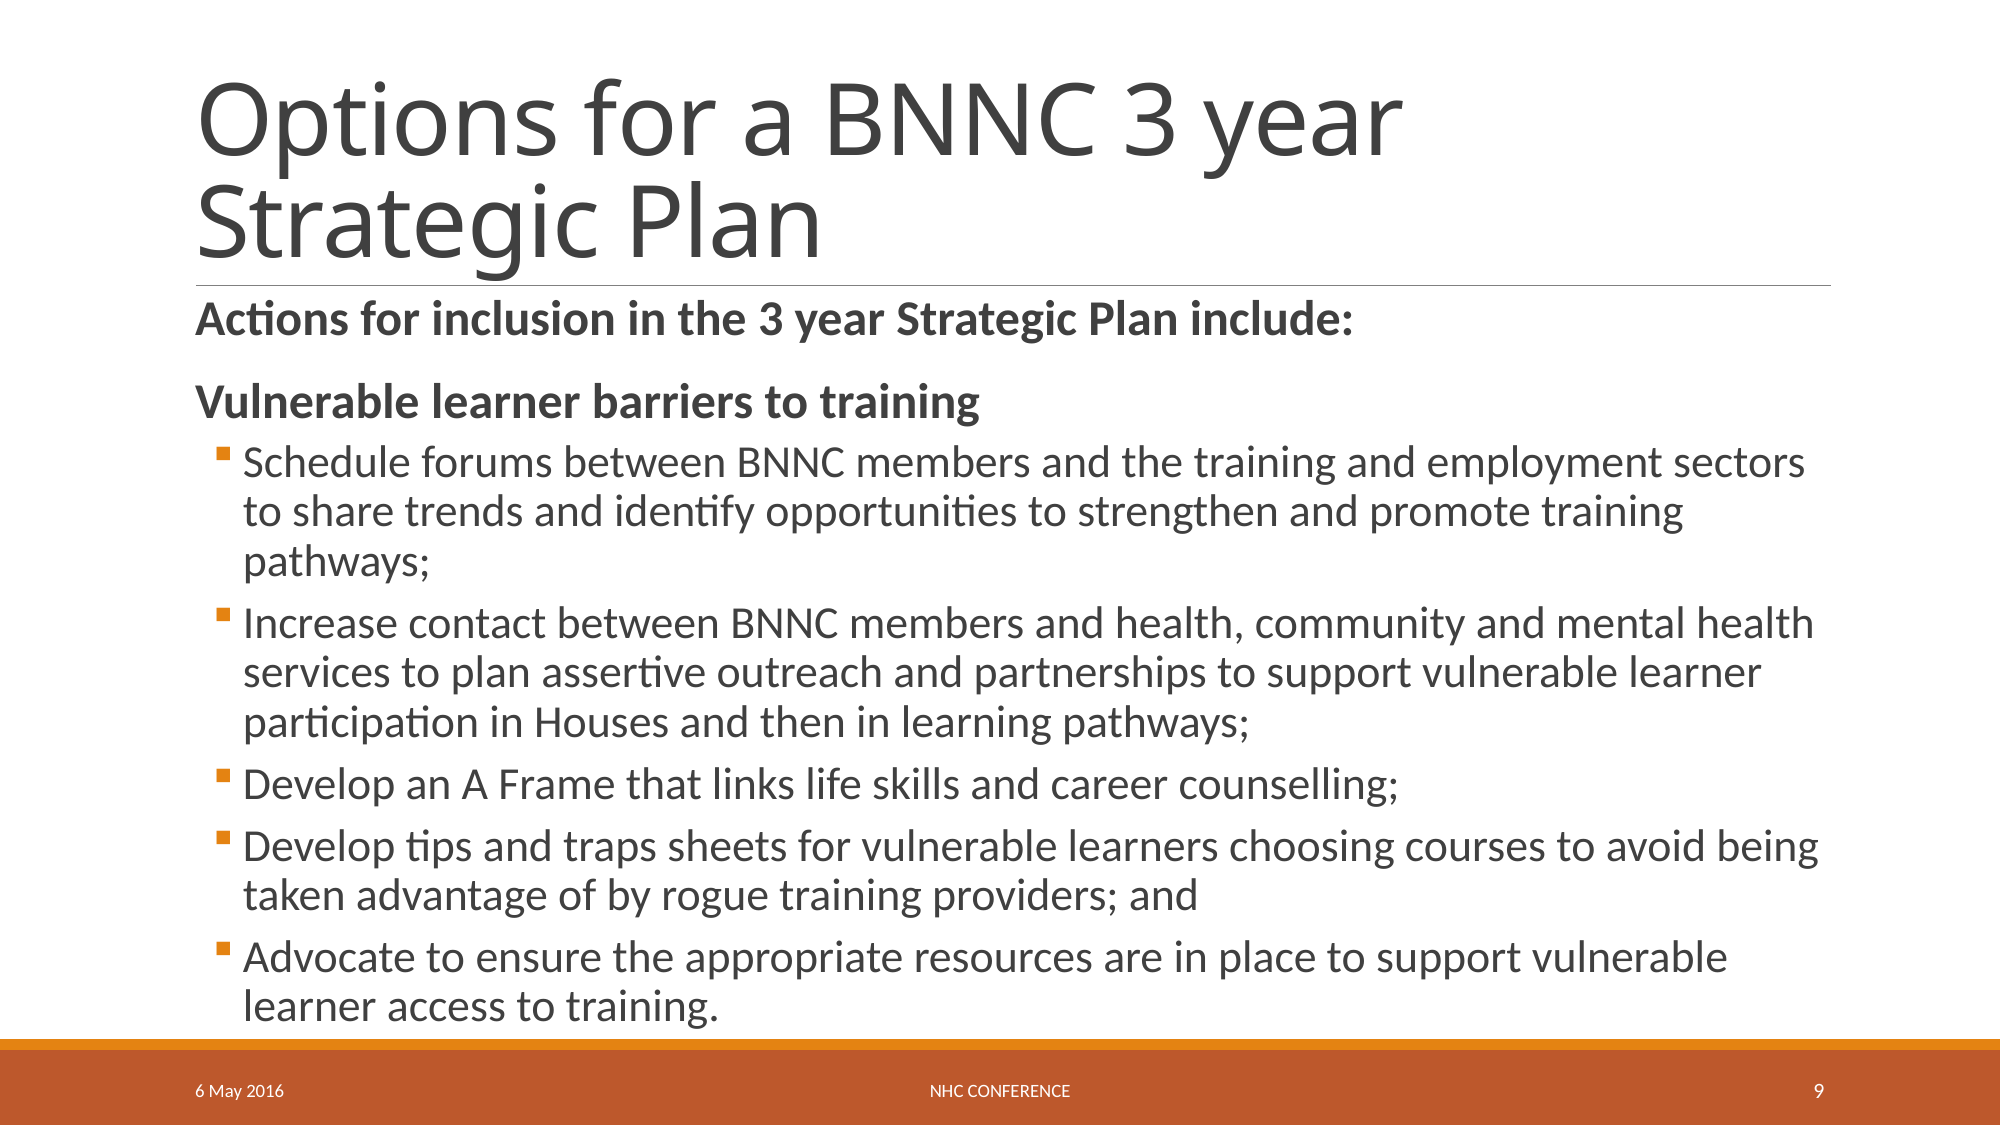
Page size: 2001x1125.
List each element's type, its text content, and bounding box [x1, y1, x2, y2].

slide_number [180, 1059, 586, 1120]
title Options for a BNNC 3 year Strategic Plan [180, 47, 1830, 285]
footer NHC Conference [604, 1059, 1396, 1120]
slide_number 9 [1624, 1059, 1840, 1120]
list Actions for inclusion in the 3 year Strategic Plan include: Vulnerable learner barriers to training Schedule forums between BNNC members and the training and employment sectors to share trends and identify opportunities to strengthen and promote training pathways; Increase contact between BNNC members and health, community and mental health services to plan assertive outreach and partnerships to support vulnerable learner participation in Houses and then in learning pathways; Develop an A Frame that links life skills and career counselling; Develop tips and traps sheets for vulnerable learners choosing courses to avoid being taken advantage of by rogue training providers; and Advocate to ensure the appropriate resources are in place to support vulnerable learner access to training. [180, 285, 1830, 1060]
